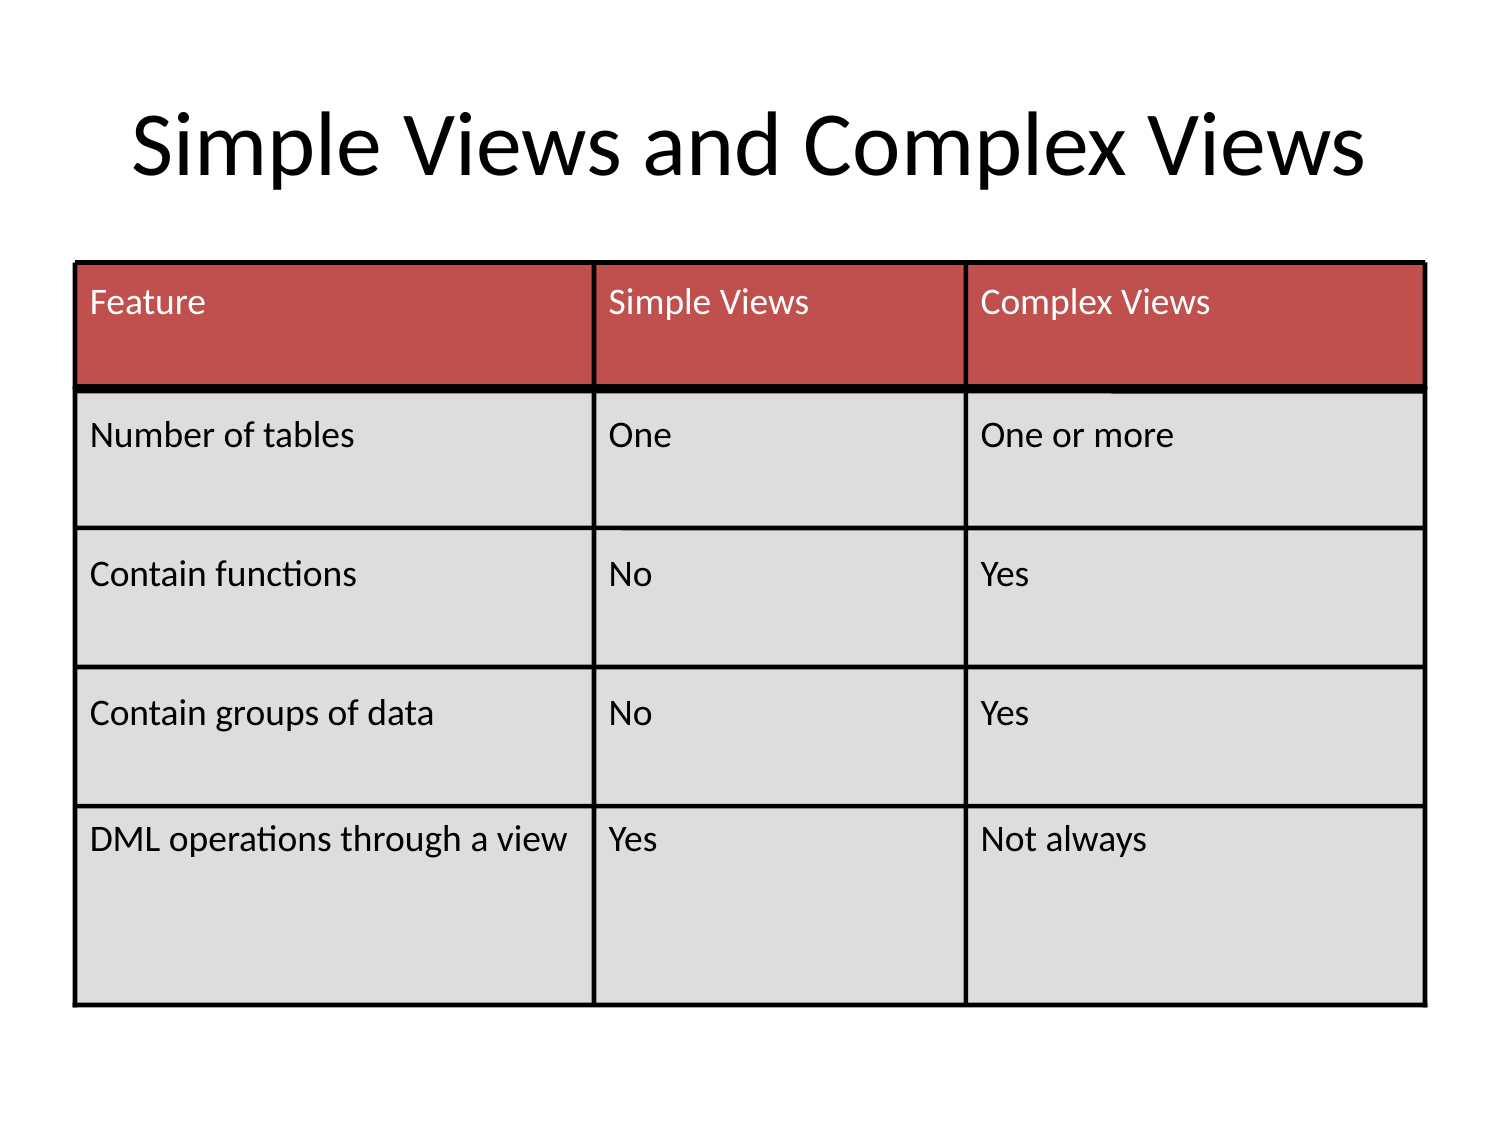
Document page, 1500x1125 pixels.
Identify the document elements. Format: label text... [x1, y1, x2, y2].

title Simple Views and Complex Views [75, 45, 1425, 233]
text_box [74, 262, 1426, 1006]
